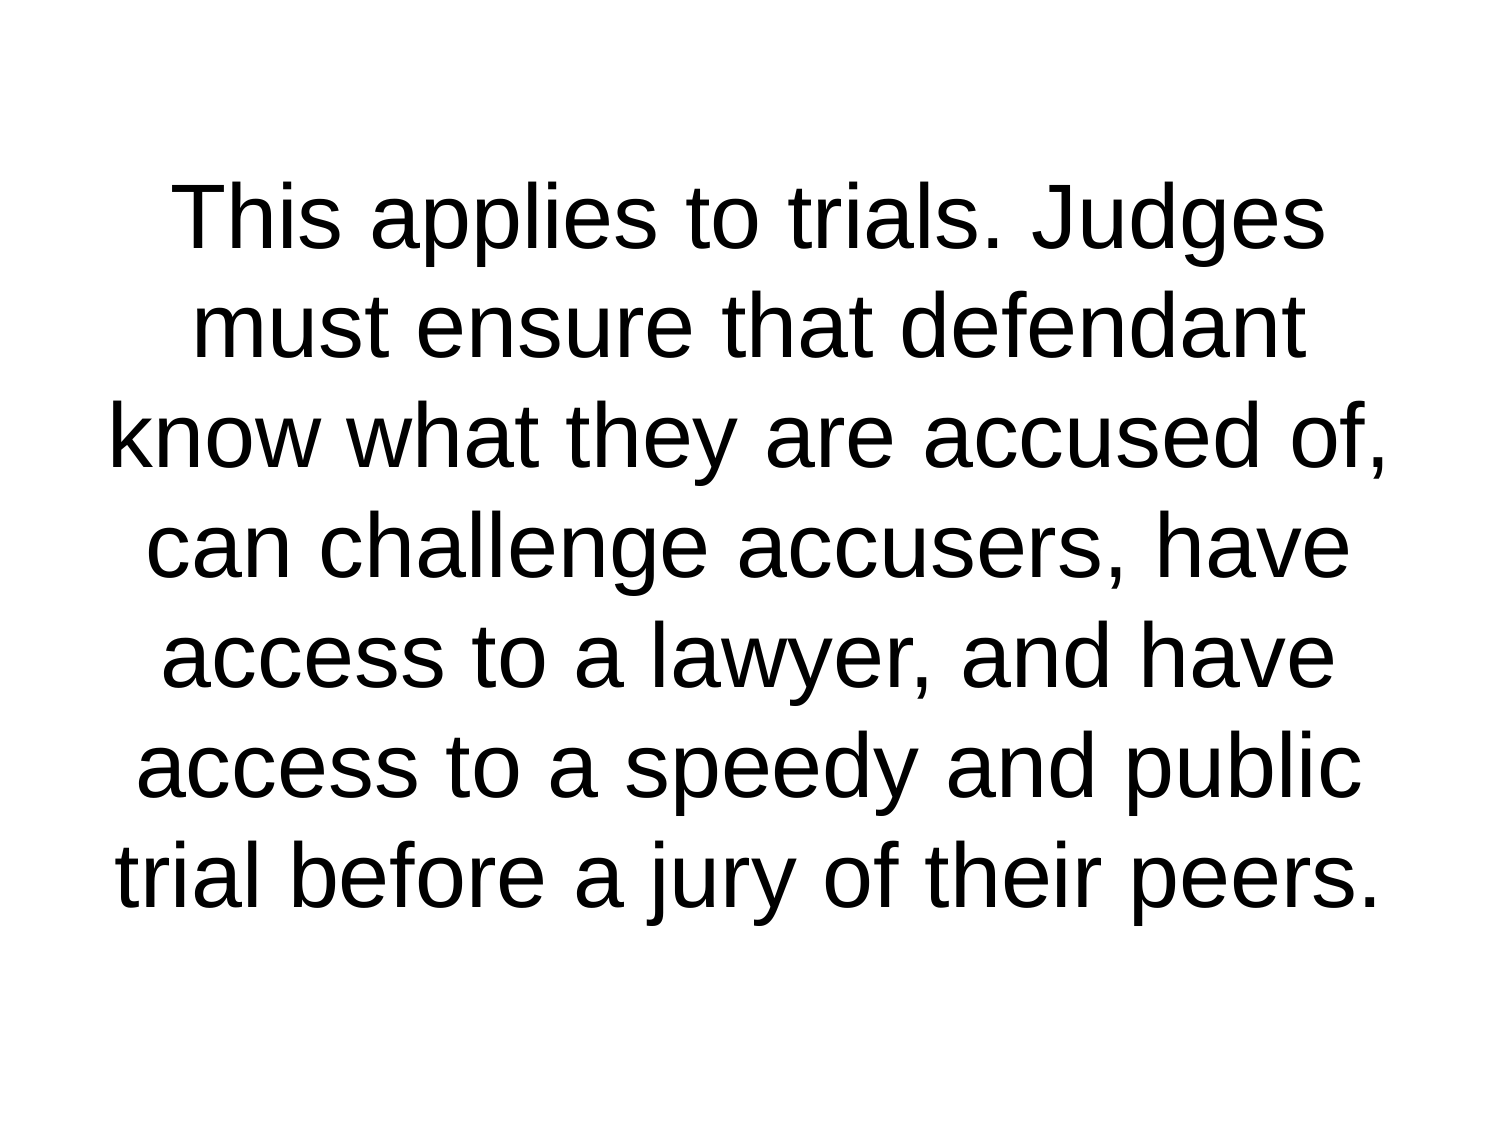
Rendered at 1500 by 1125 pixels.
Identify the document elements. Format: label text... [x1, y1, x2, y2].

title This applies to trials. Judges must ensure that defendant know what they are accused of, can challenge accusers, have access to a lawyer, and have access to a speedy and public trial before a jury of their peers. [74, 44, 1426, 1038]
